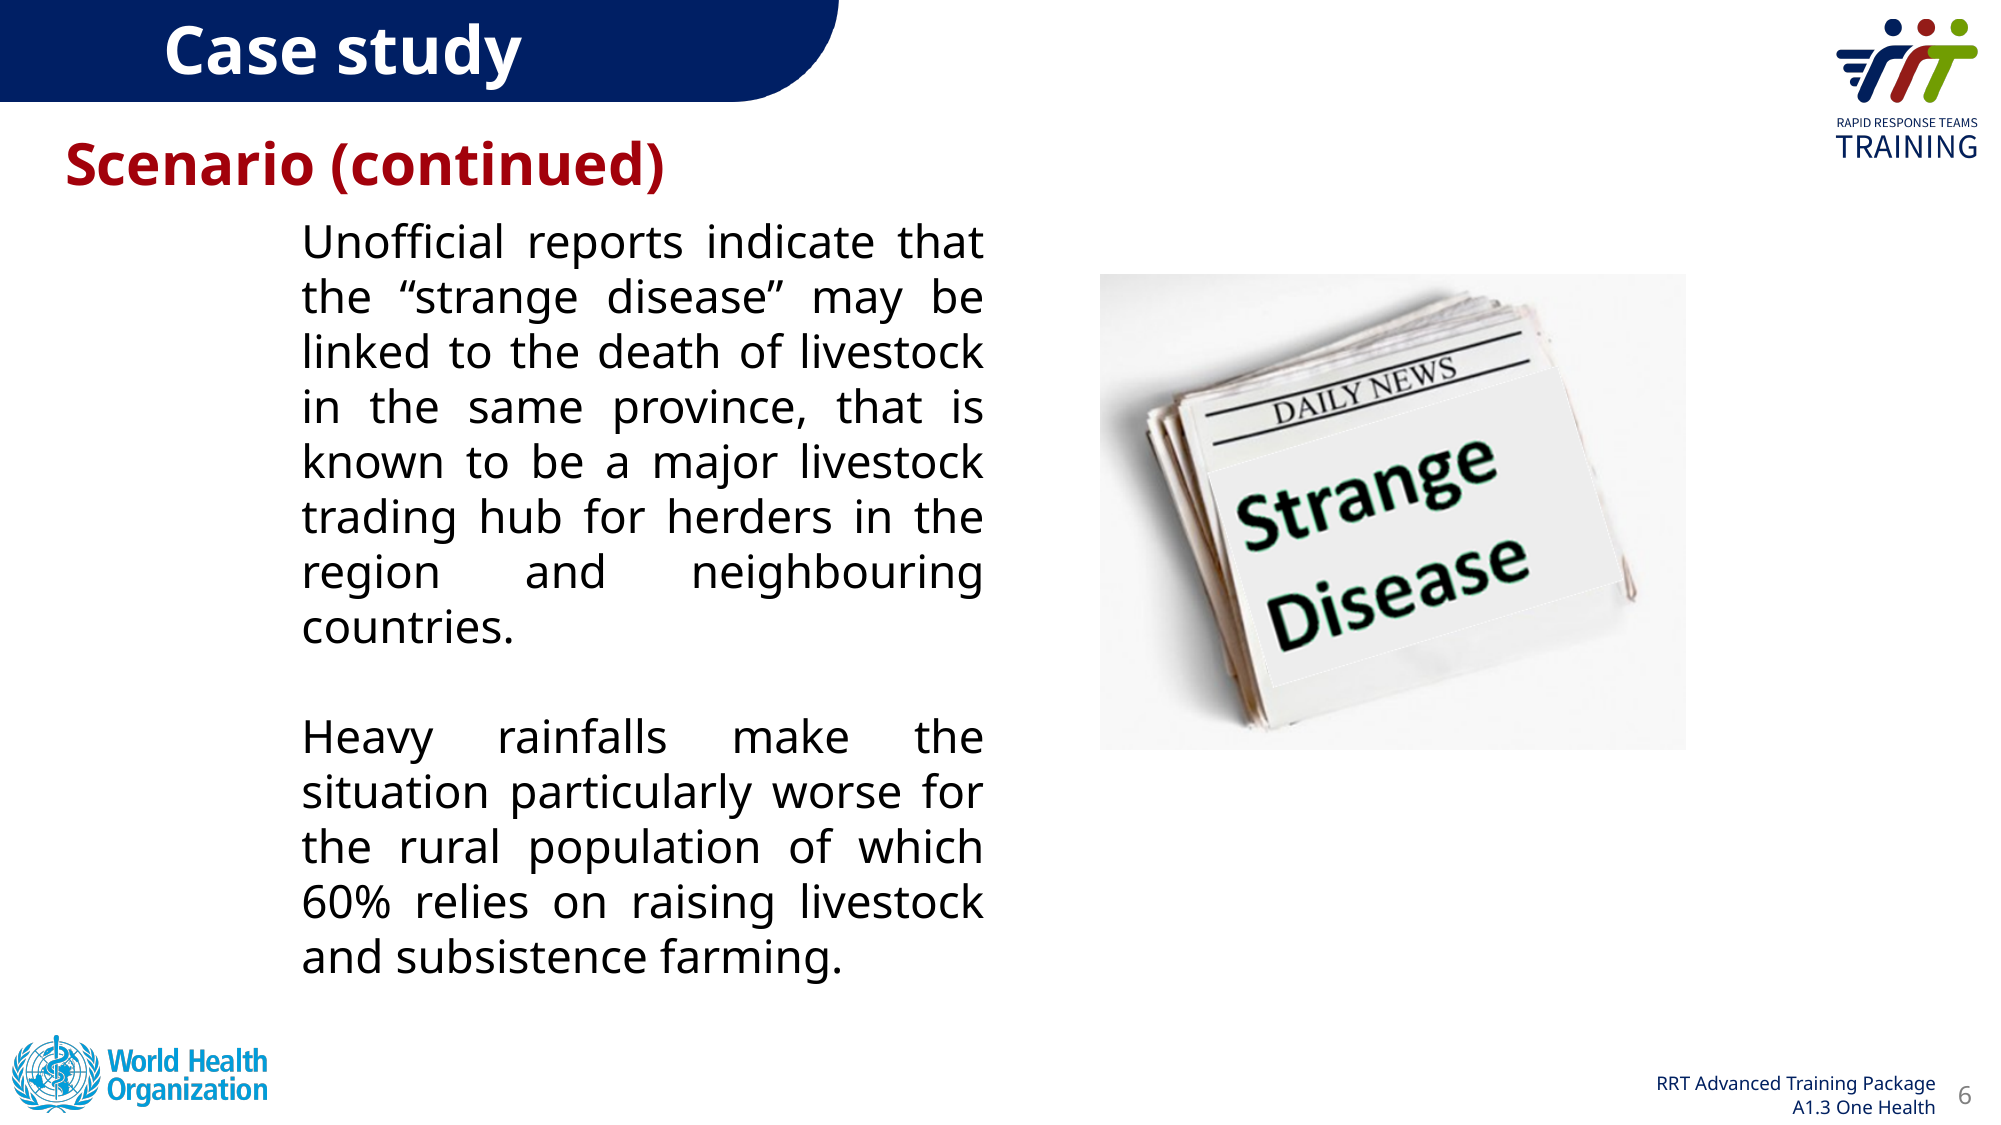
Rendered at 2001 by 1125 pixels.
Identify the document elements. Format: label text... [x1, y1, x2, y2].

picture [12, 1083, 48, 1113]
text_box Unofficial reports indicate that the “strange disease” may be linked to the death of livestock in the same province, that is known to be a major livestock trading hub for herders in the region and neighbouring countries. Heavy rainfalls make the situation particularly worse for the rural population of which 60% relies on raising livestock and subsistence farming. [293, 205, 993, 991]
picture [12, 1035, 267, 1113]
picture [1099, 274, 1686, 751]
picture [58, 1050, 64, 1058]
text_box Case study [5, 9, 577, 97]
picture [0, 0, 839, 102]
picture [1835, 19, 1978, 167]
text_box Scenario (continued) [57, 119, 1093, 205]
